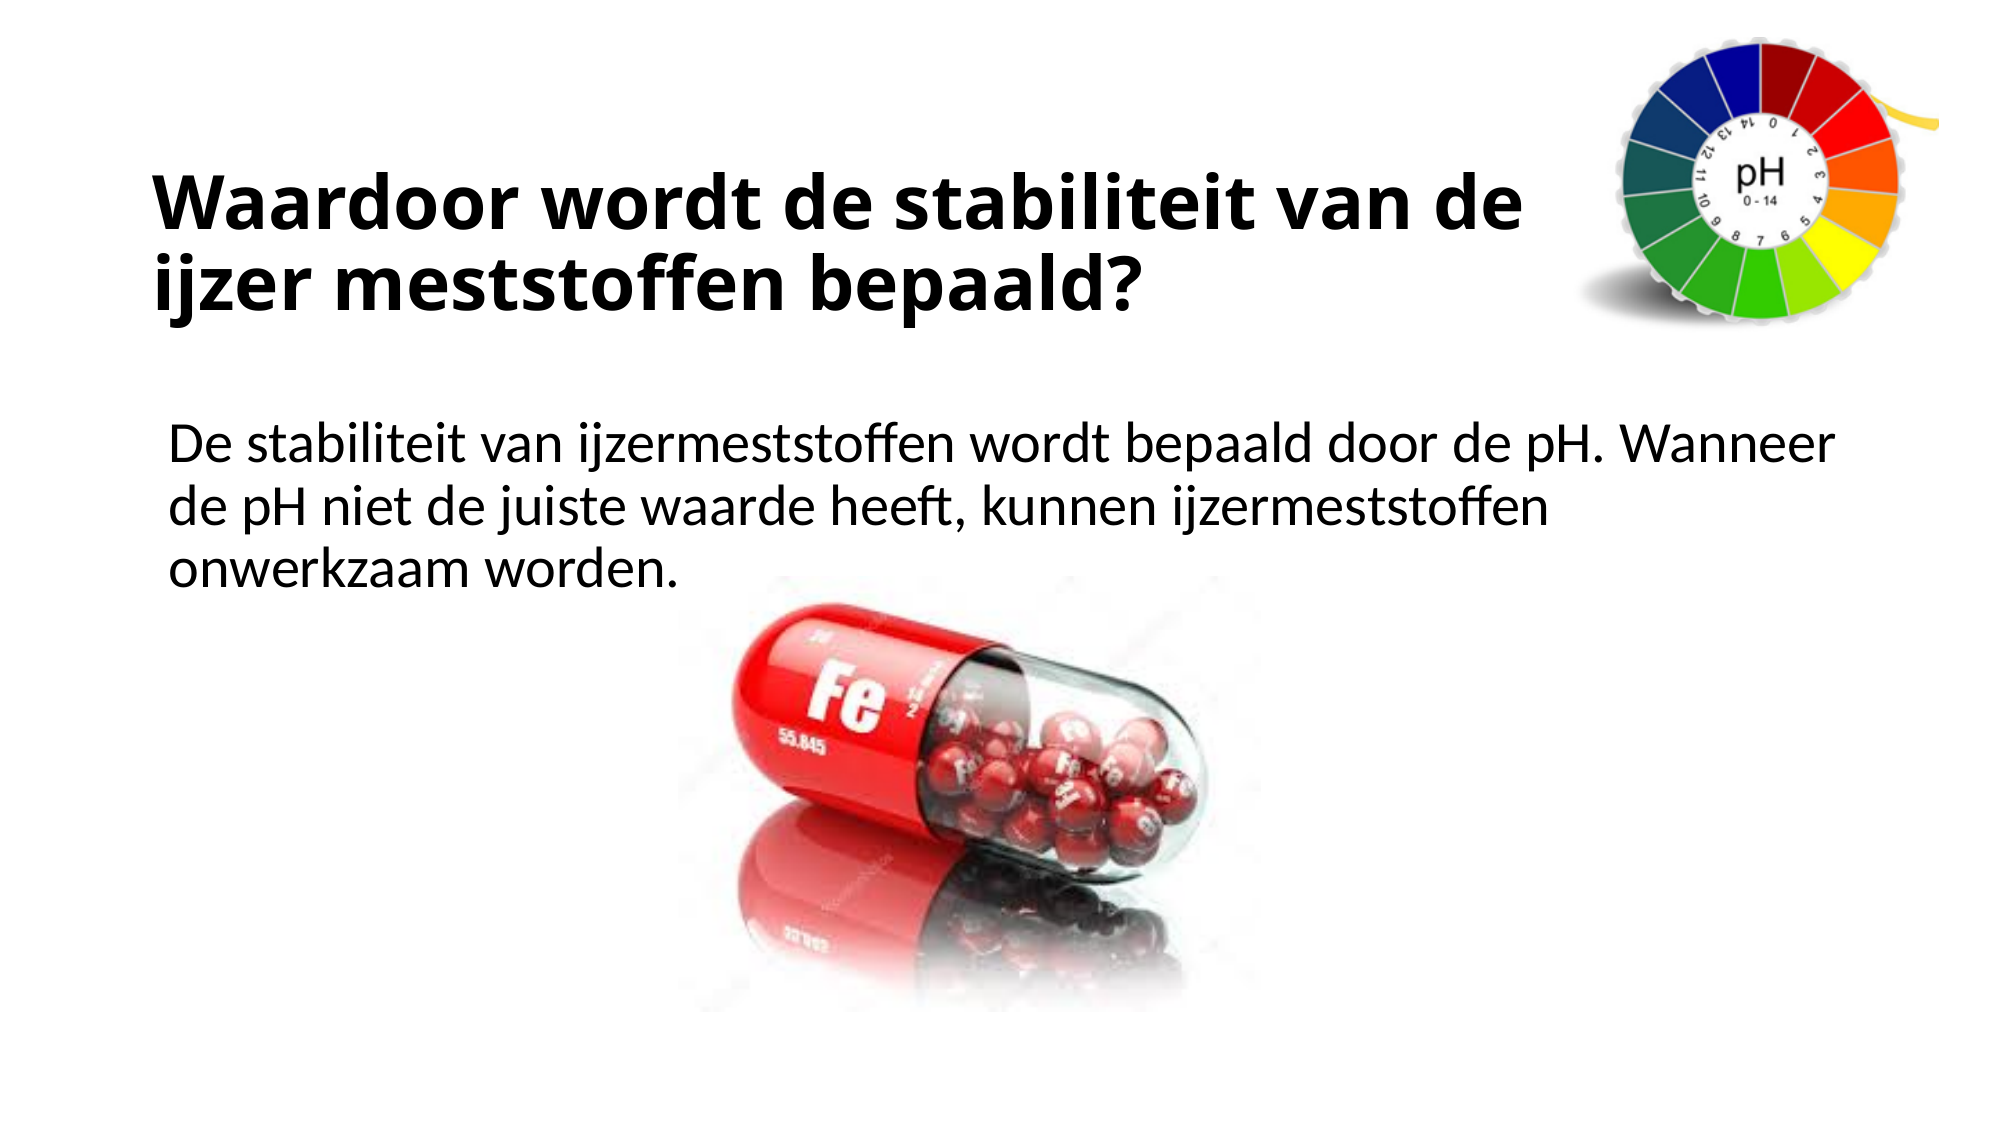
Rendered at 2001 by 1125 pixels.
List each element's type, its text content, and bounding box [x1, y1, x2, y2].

picture [1571, 37, 1939, 333]
list De stabiliteit van ijzermeststoffen wordt bepaald door de pH. Wanneer de pH niet de juiste waarde heeft, kunnen ijzermeststoffen onwerkzaam worden. [153, 404, 1863, 1014]
title Waardoor wordt de stabiliteit van de ijzer meststoffen bepaald? [137, 136, 1863, 355]
picture [678, 576, 1261, 1012]
